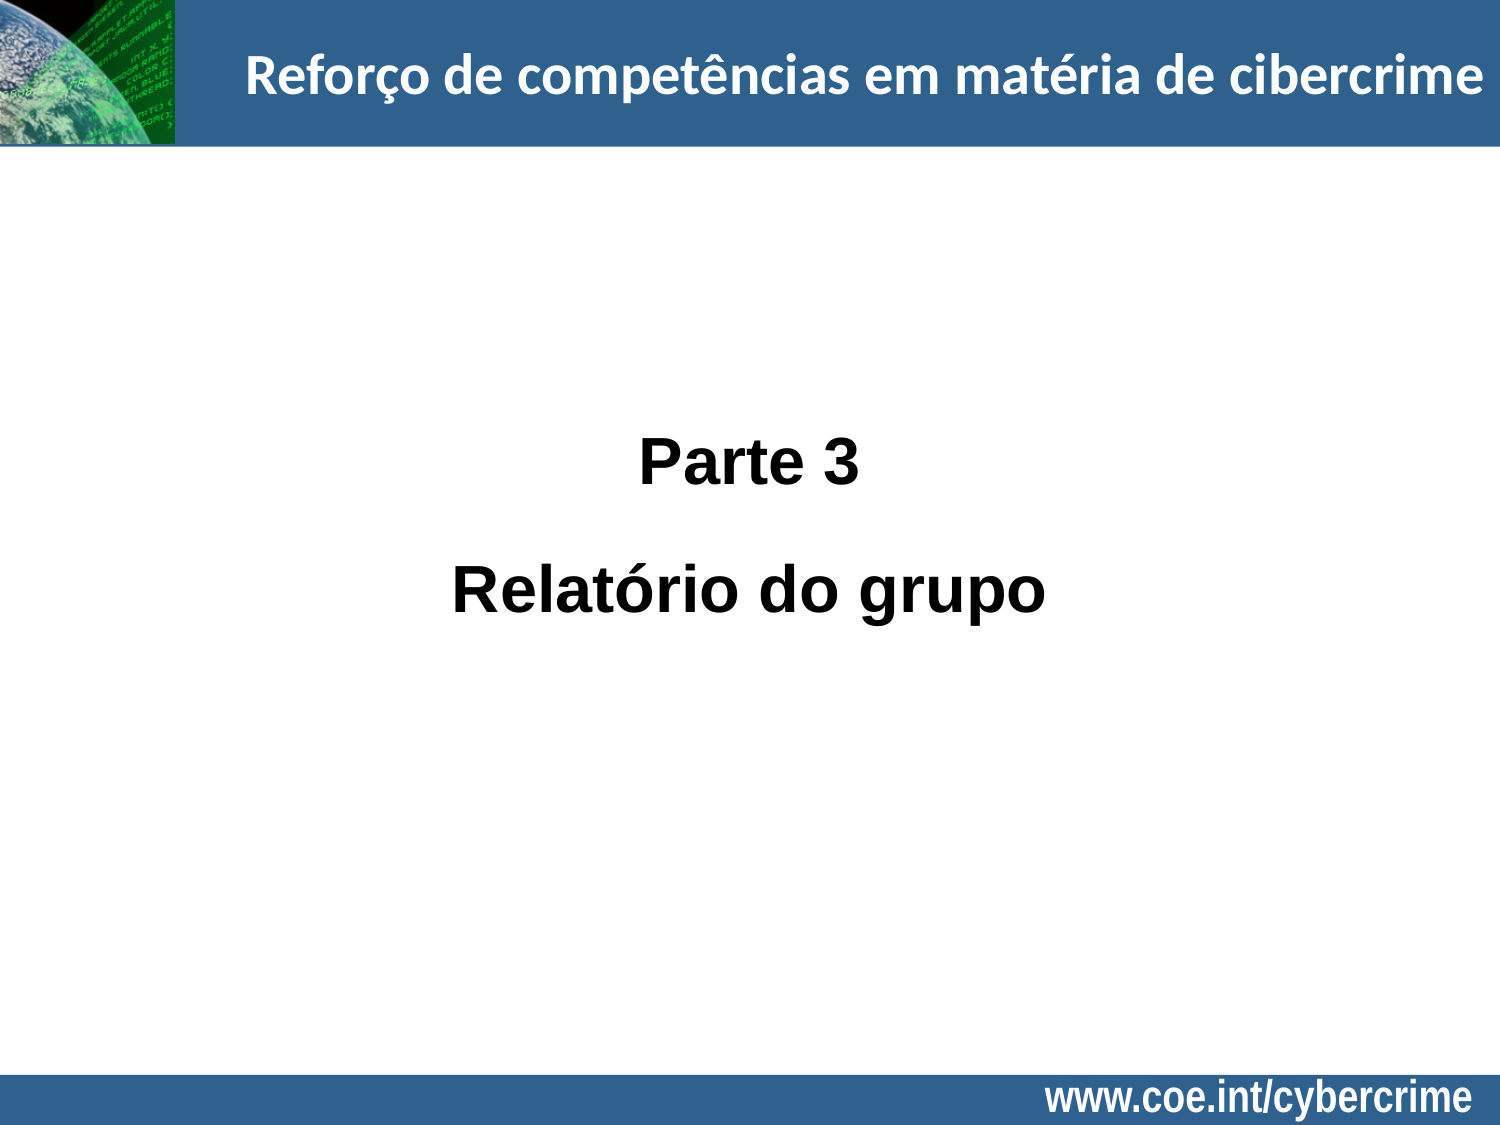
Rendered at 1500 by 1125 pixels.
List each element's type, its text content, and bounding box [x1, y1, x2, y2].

text_box Parte 3 Relatório do grupo [50, 425, 1450, 633]
text_box Reforço de competências em matéria de cibercrime [177, 0, 1500, 149]
text_box www.coe.int/cybercrime [1030, 1059, 1500, 1125]
picture [0, 0, 175, 144]
text_box [0, 1073, 1030, 1125]
